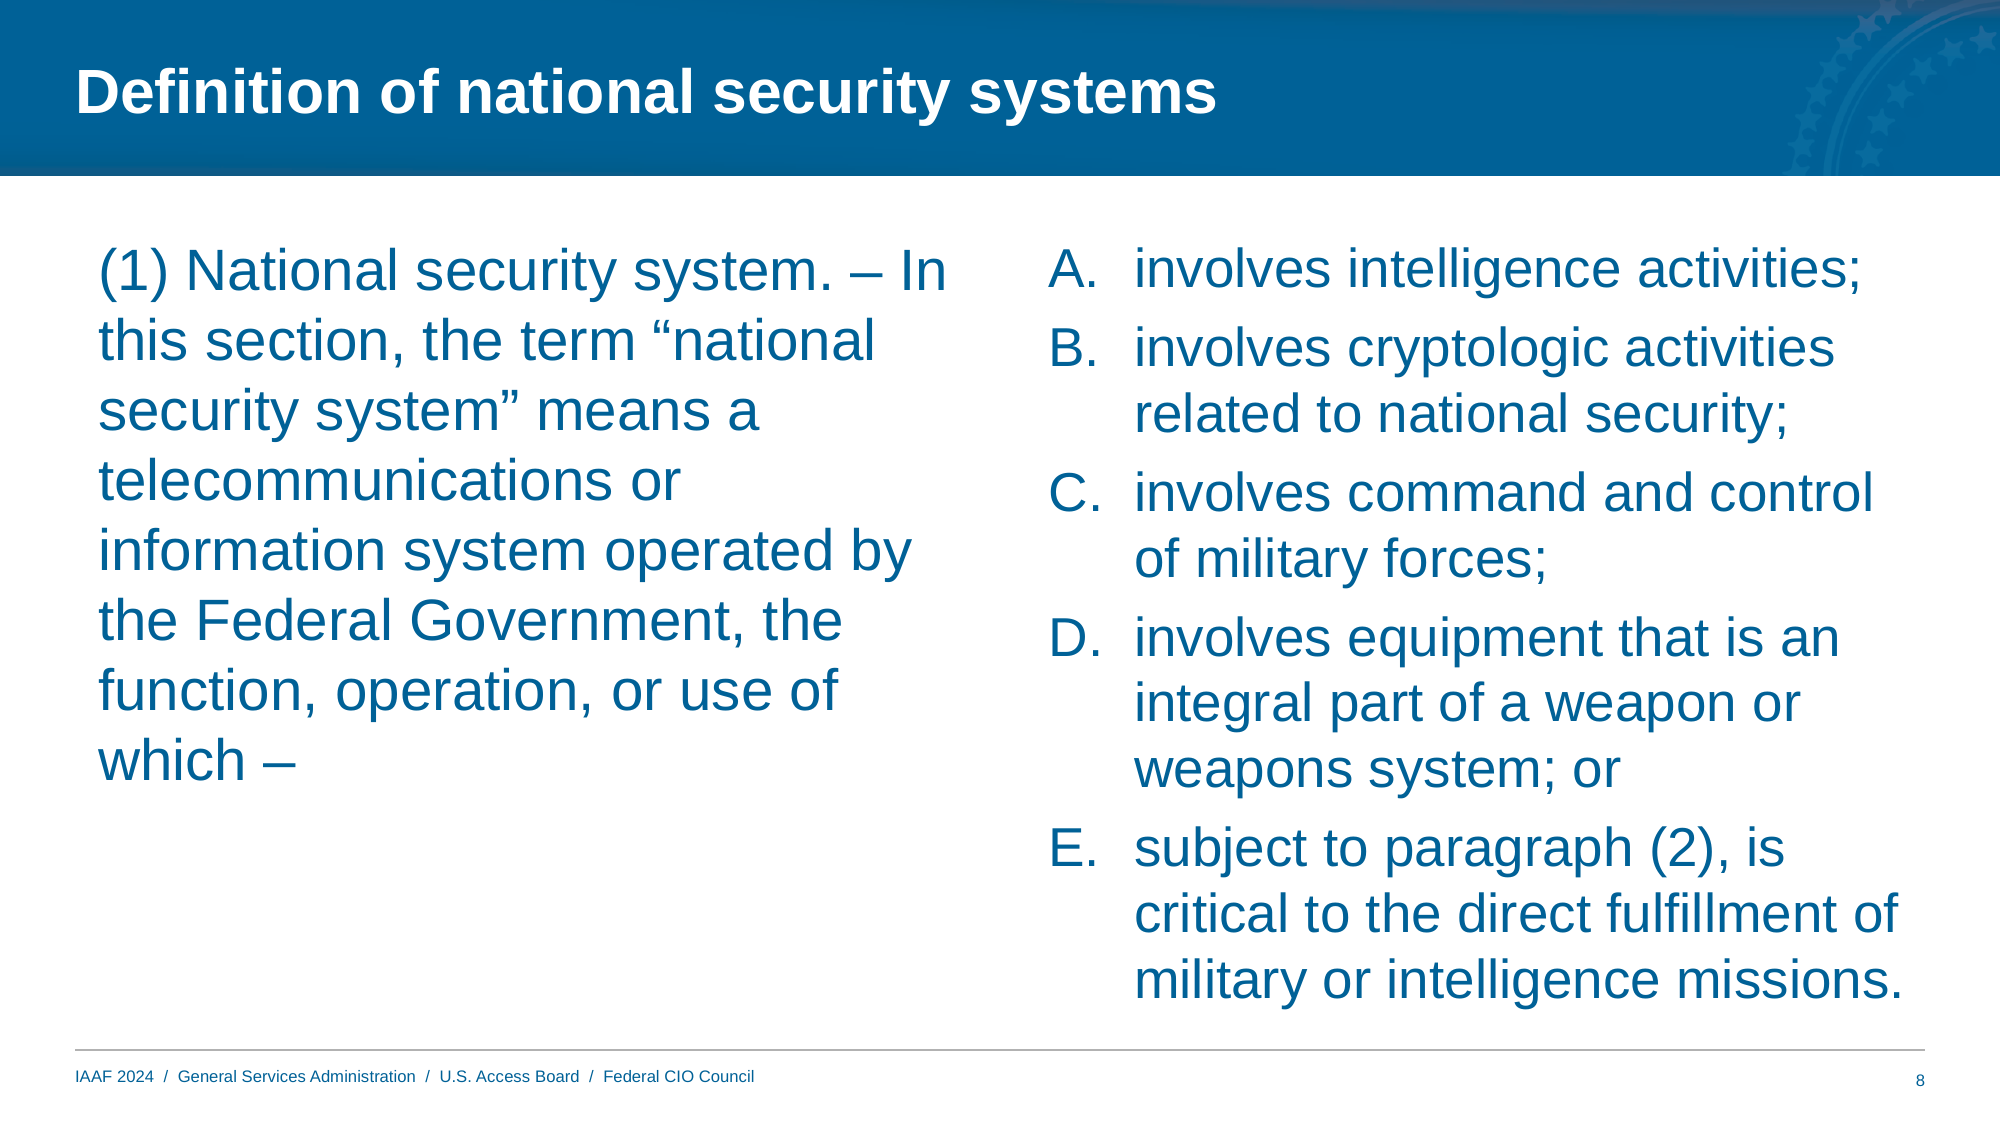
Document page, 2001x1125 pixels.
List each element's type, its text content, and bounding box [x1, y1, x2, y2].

title Definition of national security systems [75, 52, 1800, 128]
list (1) National security system. – In this section, the term “national security system” means a telecommunications or information system operated by the Federal Government, the function, operation, or use of which – [75, 224, 975, 1035]
list involves intelligence activities; involves cryptologic activities related to national security; involves command and control of military forces; involves equipment that is an integral part of a weapon or weapons system; or subject to paragraph (2), is critical to the direct fulfillment of military or intelligence missions. [1025, 224, 1925, 1038]
picture [0, 0, 2000, 176]
picture [0, 168, 666, 176]
slide_number 8 [1880, 1065, 1925, 1095]
